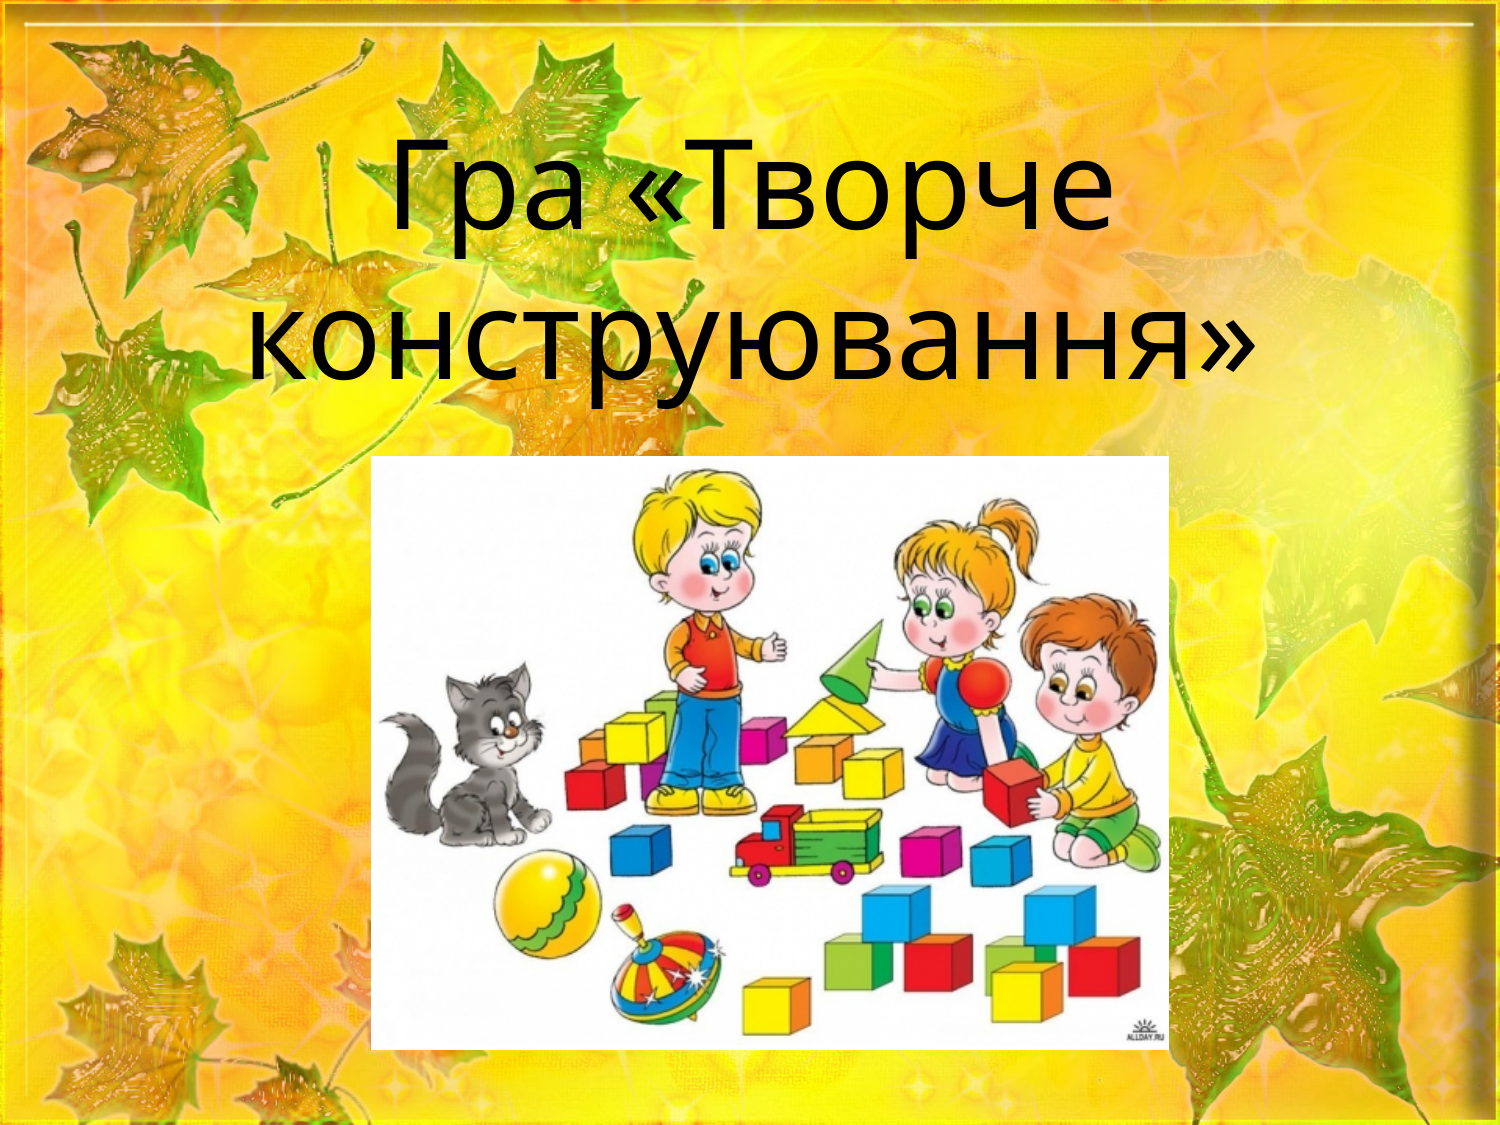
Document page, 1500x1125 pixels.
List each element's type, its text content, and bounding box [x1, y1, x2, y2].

picture [0, 0, 1500, 1125]
title Гра «Творче конструювання» [76, 160, 1427, 349]
